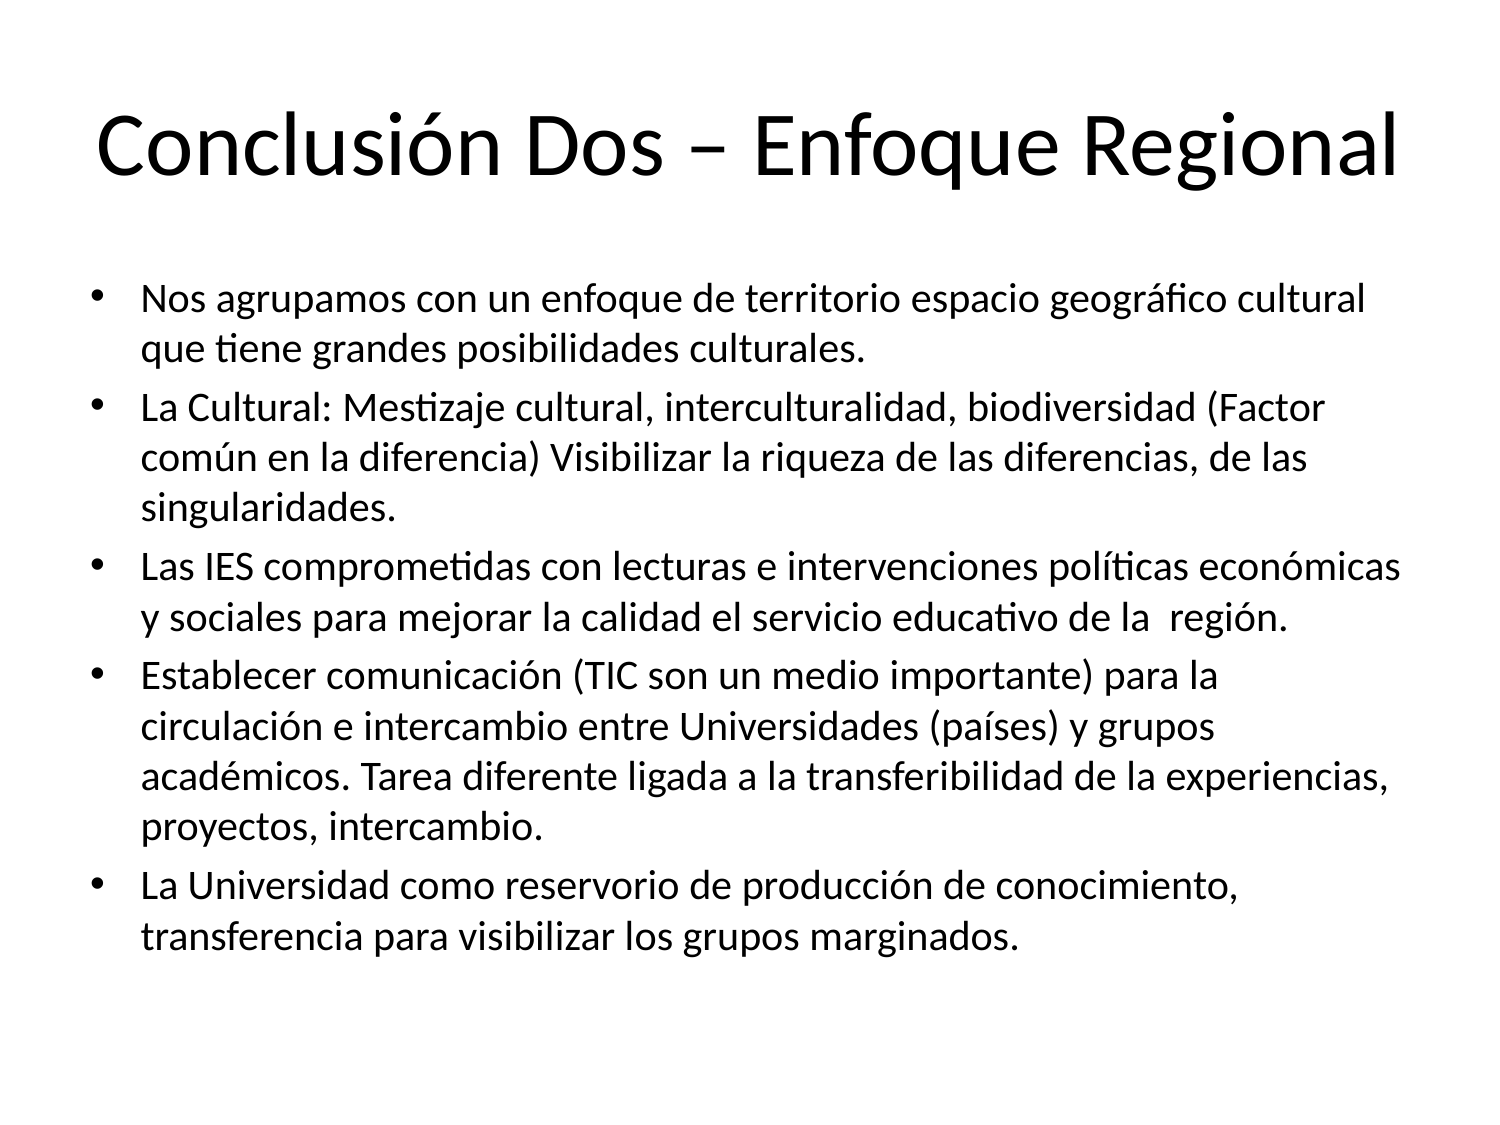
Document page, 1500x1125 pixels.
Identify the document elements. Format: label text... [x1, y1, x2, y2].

list Nos agrupamos con un enfoque de territorio espacio geográfico cultural que tiene grandes posibilidades culturales. La Cultural: Mestizaje cultural, interculturalidad, biodiversidad (Factor común en la diferencia) Visibilizar la riqueza de las diferencias, de las singularidades. Las IES comprometidas con lecturas e intervenciones políticas económicas y sociales para mejorar la calidad el servicio educativo de la región. Establecer comunicación (TIC son un medio importante) para la circulación e intercambio entre Universidades (países) y grupos académicos. Tarea diferente ligada a la transferibilidad de la experiencias, proyectos, intercambio. La Universidad como reservorio de producción de conocimiento, transferencia para visibilizar los grupos marginados. [75, 262, 1425, 1005]
title Conclusión Dos – Enfoque Regional [75, 45, 1425, 233]
